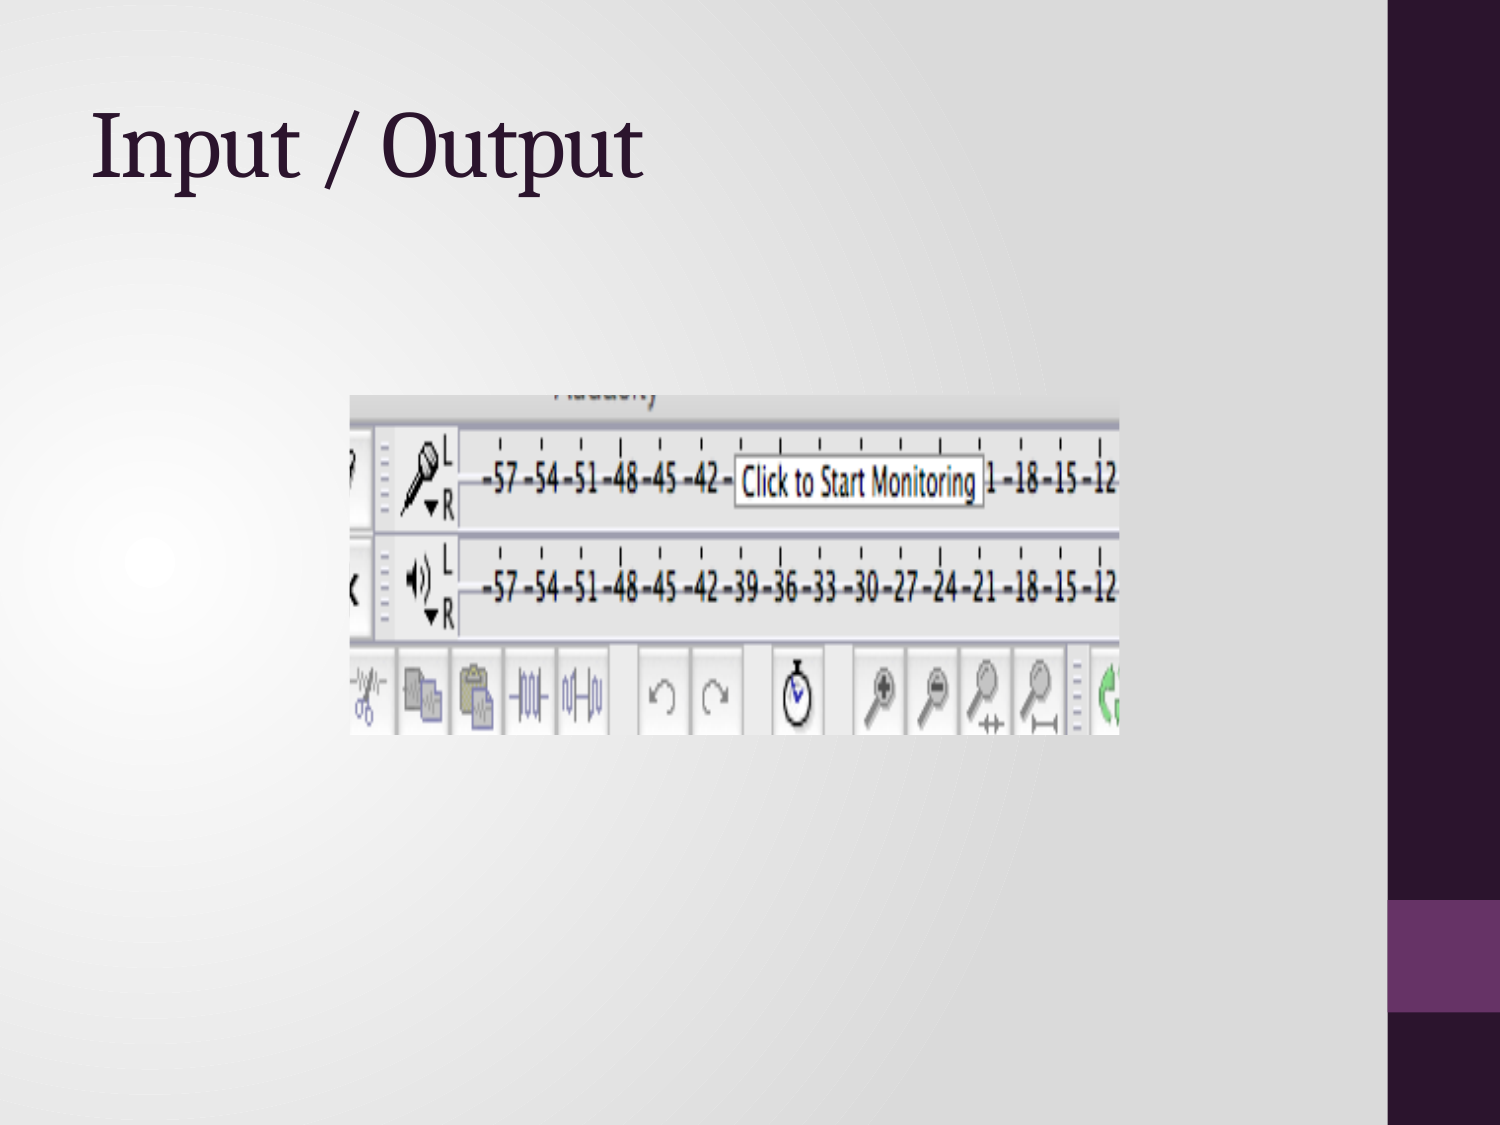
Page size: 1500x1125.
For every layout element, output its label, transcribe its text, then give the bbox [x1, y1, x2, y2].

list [349, 394, 1120, 735]
title Input / Output [75, 45, 1325, 233]
